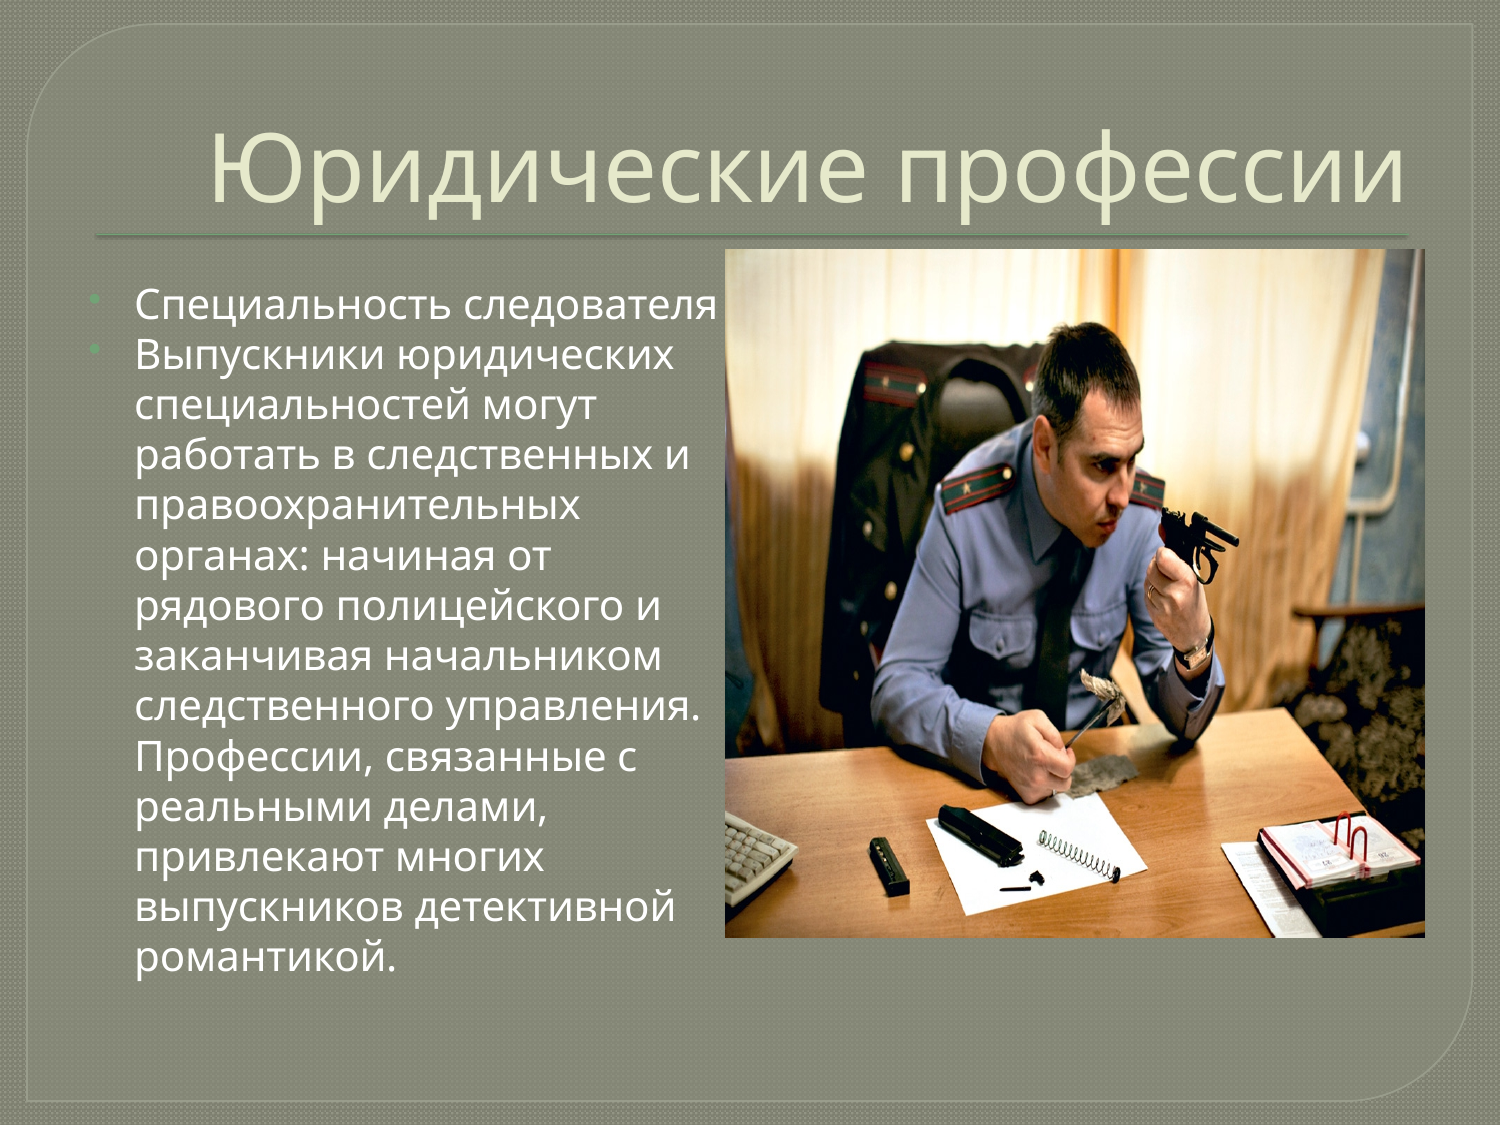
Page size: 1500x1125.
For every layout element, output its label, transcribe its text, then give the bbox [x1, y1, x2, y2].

list Специальность следователя Выпускники юридических специальностей могут работать в следственных и правоохранительных органах: начиная от рядового полицейского и заканчивая начальником следственного управления. Профессии, связанные с реальными делами, привлекают многих выпускников детективной романтикой. [75, 270, 738, 1013]
title Юридические профессии [75, 41, 1425, 230]
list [724, 249, 1426, 938]
